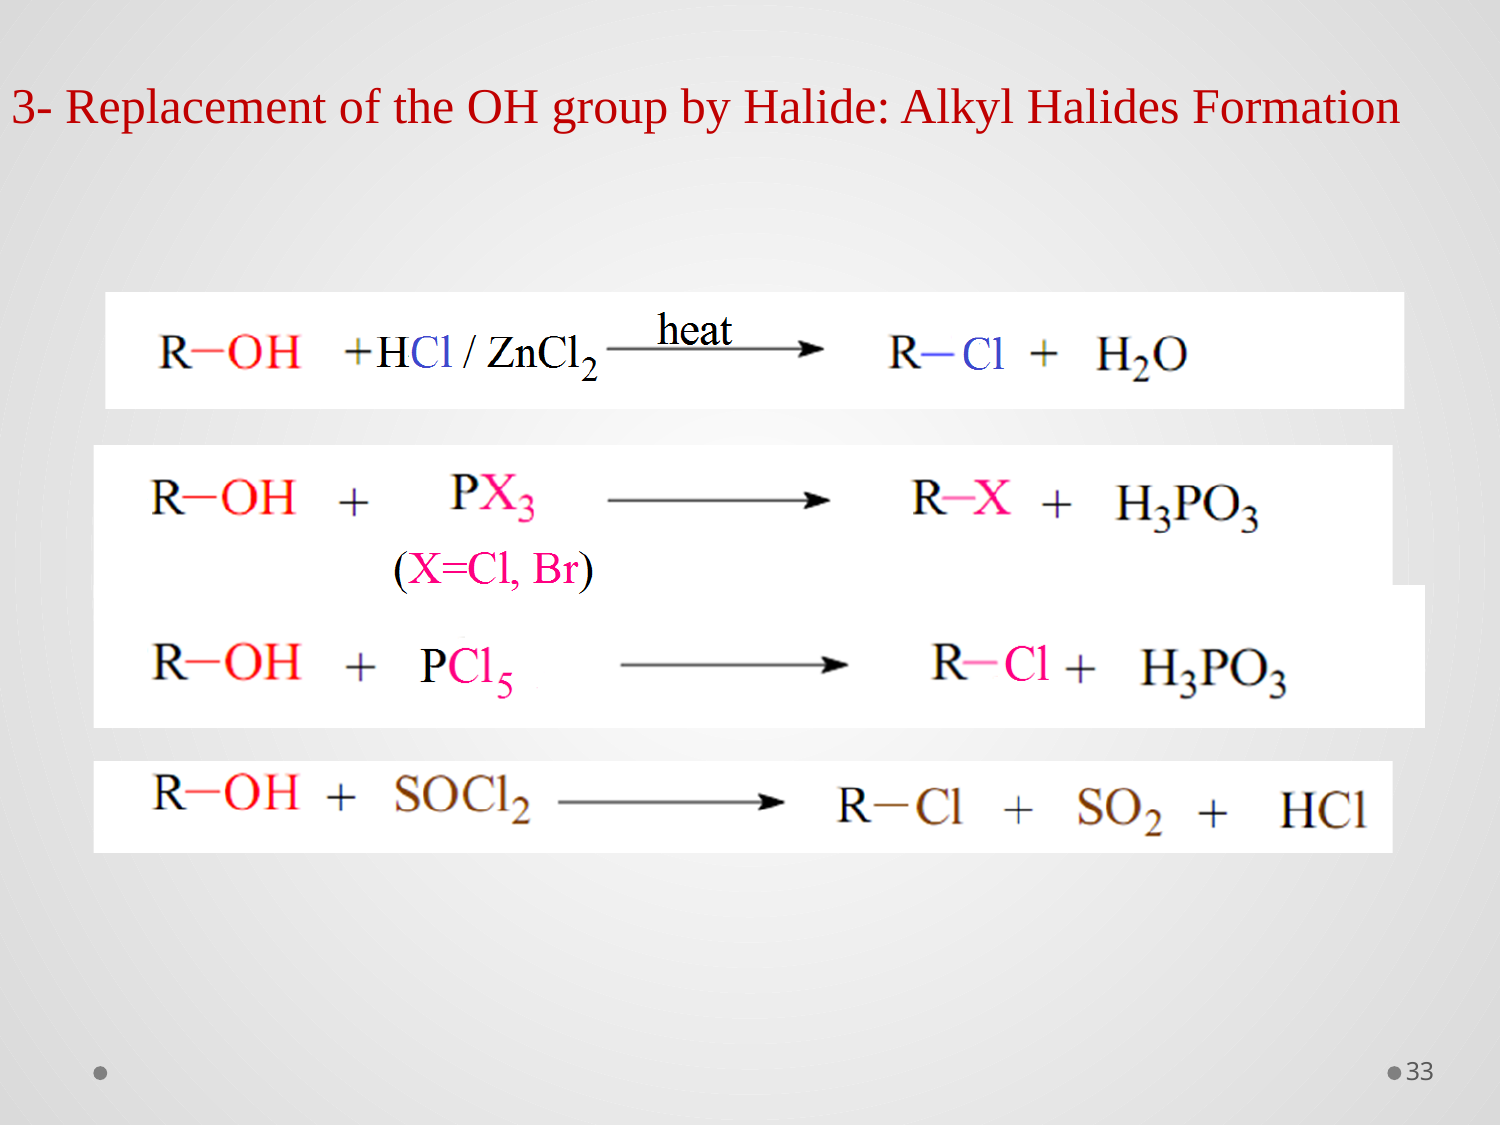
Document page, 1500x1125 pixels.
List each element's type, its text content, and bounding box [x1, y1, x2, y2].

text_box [93, 292, 1426, 854]
text_box 3- Replacement of the OH group by Halide: Alkyl Halides Formation [0, 66, 1485, 142]
slide_number 33 [1401, 1042, 1494, 1103]
